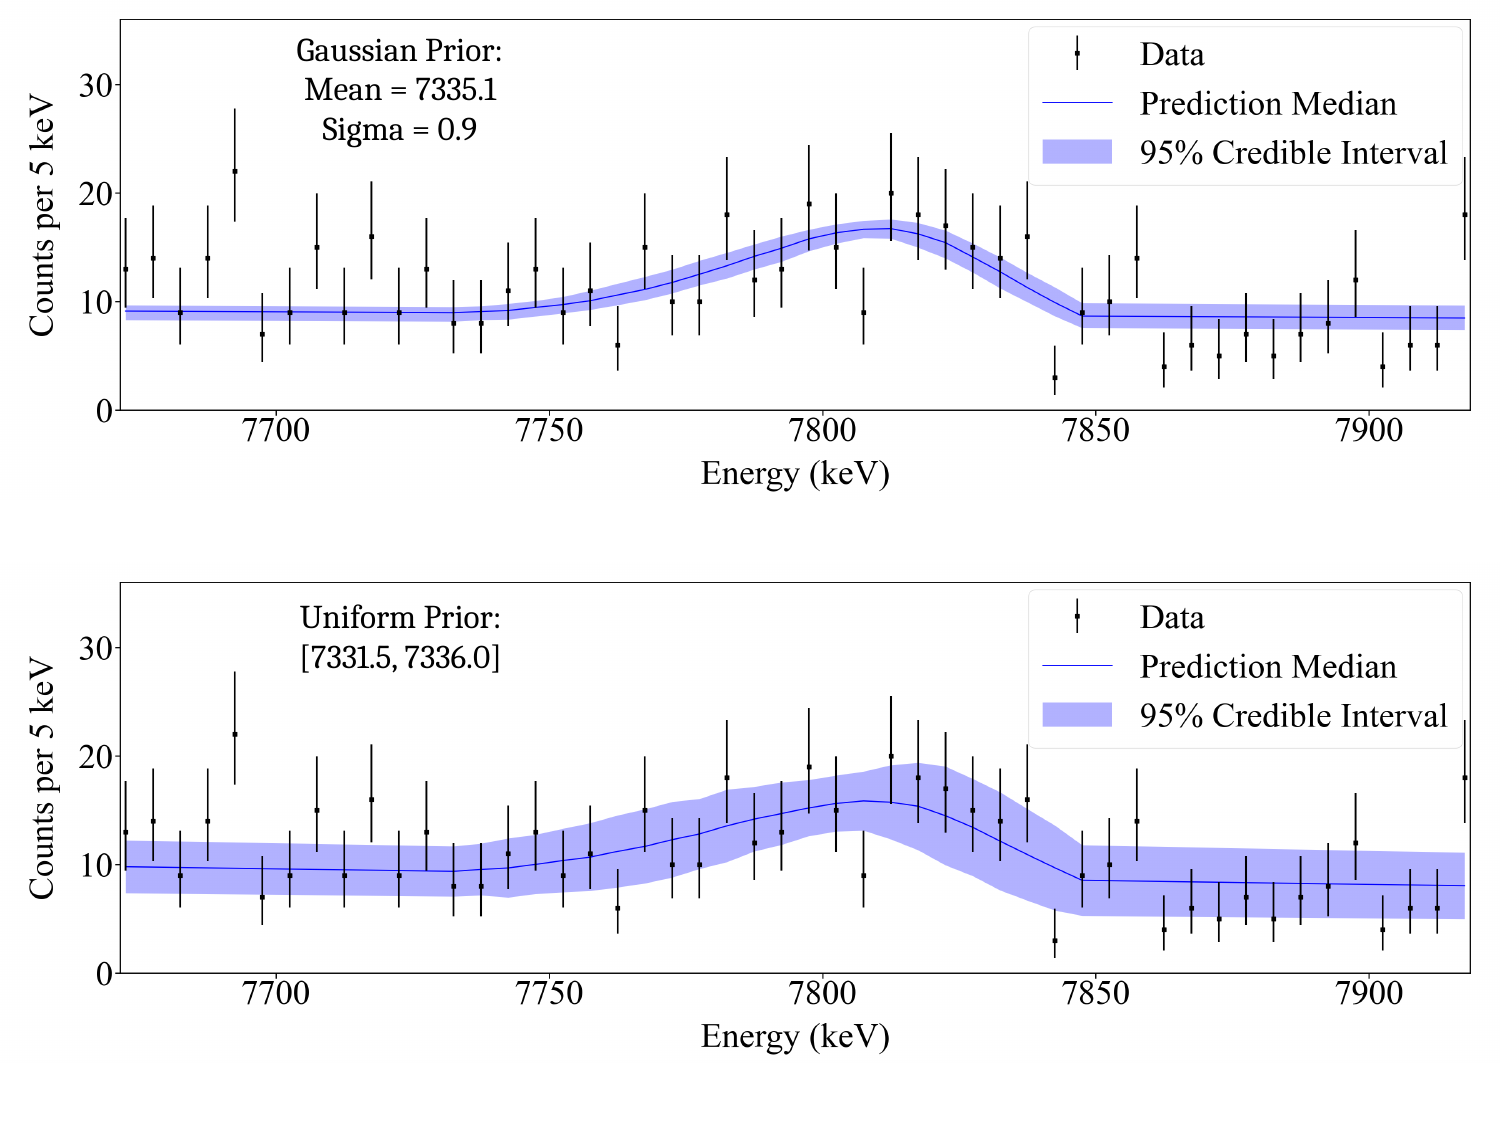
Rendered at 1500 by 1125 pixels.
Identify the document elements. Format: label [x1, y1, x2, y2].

picture [0, 0, 1500, 500]
picture [0, 562, 1500, 1063]
